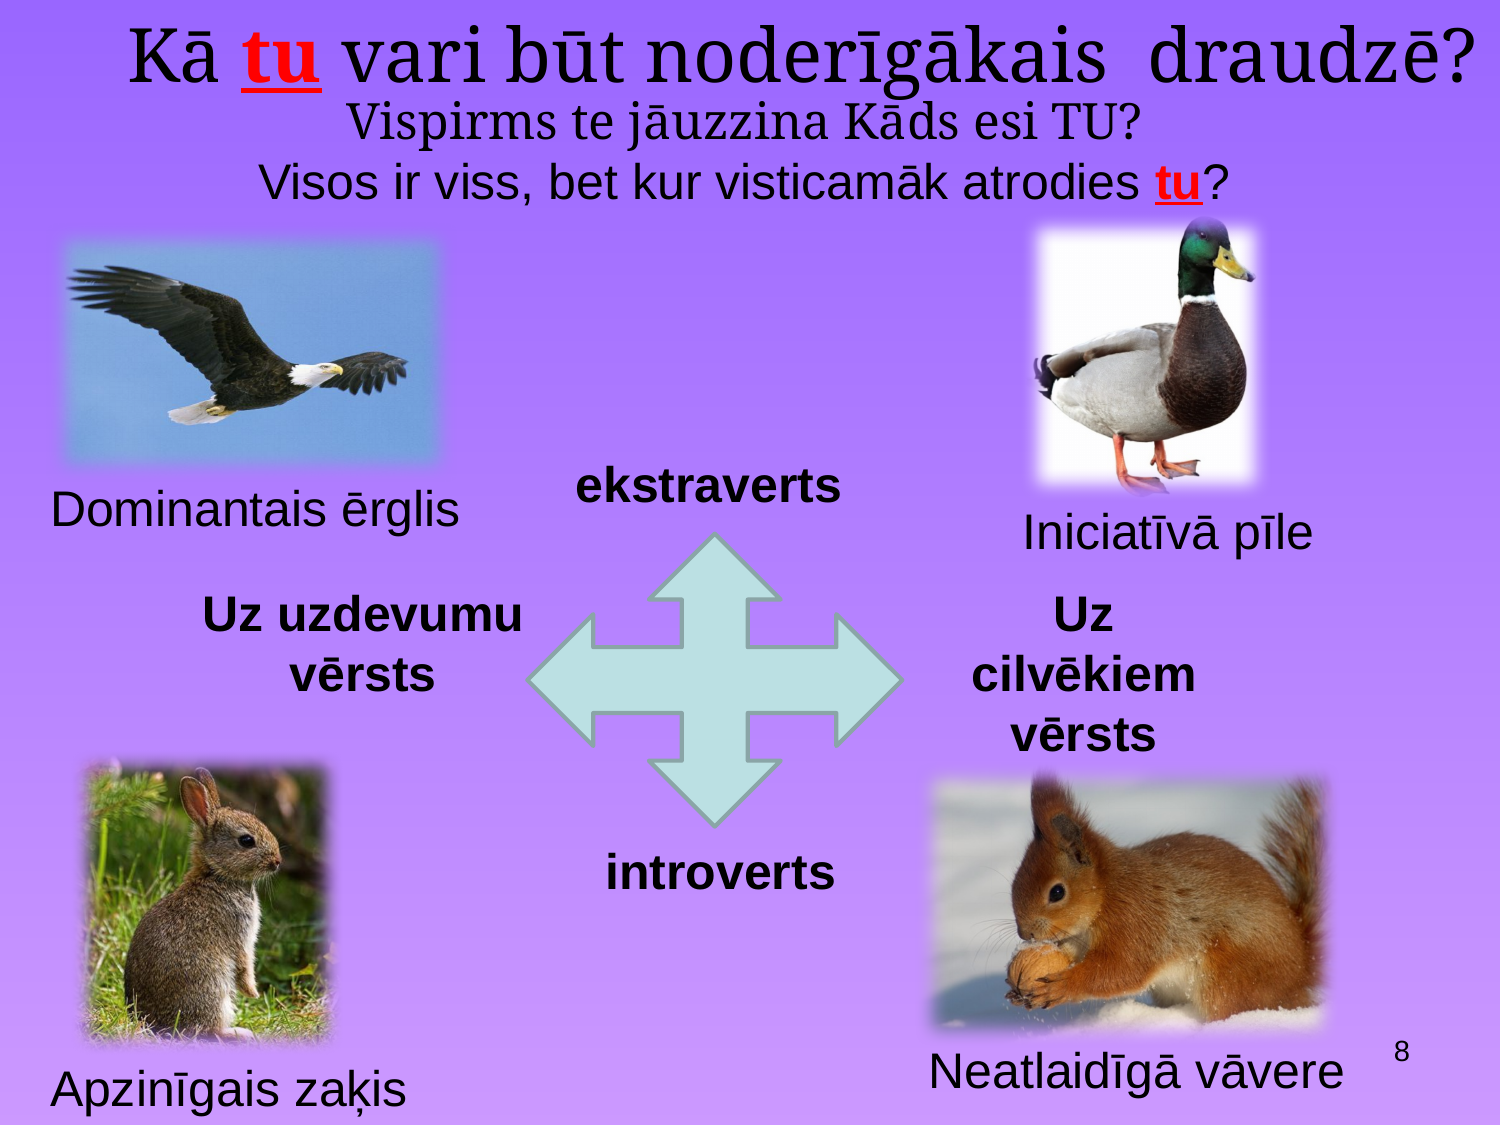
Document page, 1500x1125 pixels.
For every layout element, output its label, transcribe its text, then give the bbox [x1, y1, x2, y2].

text_box Iniciatīvā pīle [1007, 492, 1383, 567]
text_box introverts [574, 831, 868, 907]
text_box Uz uzdevumu vērsts [187, 574, 539, 769]
slide_number 8 [1344, 1024, 1426, 1031]
text_box Uz cilvēkiem vērsts [937, 574, 1231, 760]
picture [913, 761, 1341, 1047]
text_box Dominantais ērglis [35, 468, 481, 544]
text_box Apzinīgais zaķis [35, 1049, 434, 1124]
text_box [539, 531, 905, 829]
picture [46, 222, 458, 483]
picture [1019, 210, 1273, 504]
text_box Kā tu vari būt noderīgākais draudzē? [105, 0, 1500, 105]
picture [70, 749, 344, 1056]
text_box Vispirms te jāuzzina Kāds esi TU? Visos ir viss, bet kur visticamāk atrodies tu? [152, 105, 1336, 217]
text_box Neatlaidīgā vāvere [913, 1031, 1453, 1106]
text_box ekstraverts [550, 445, 868, 520]
